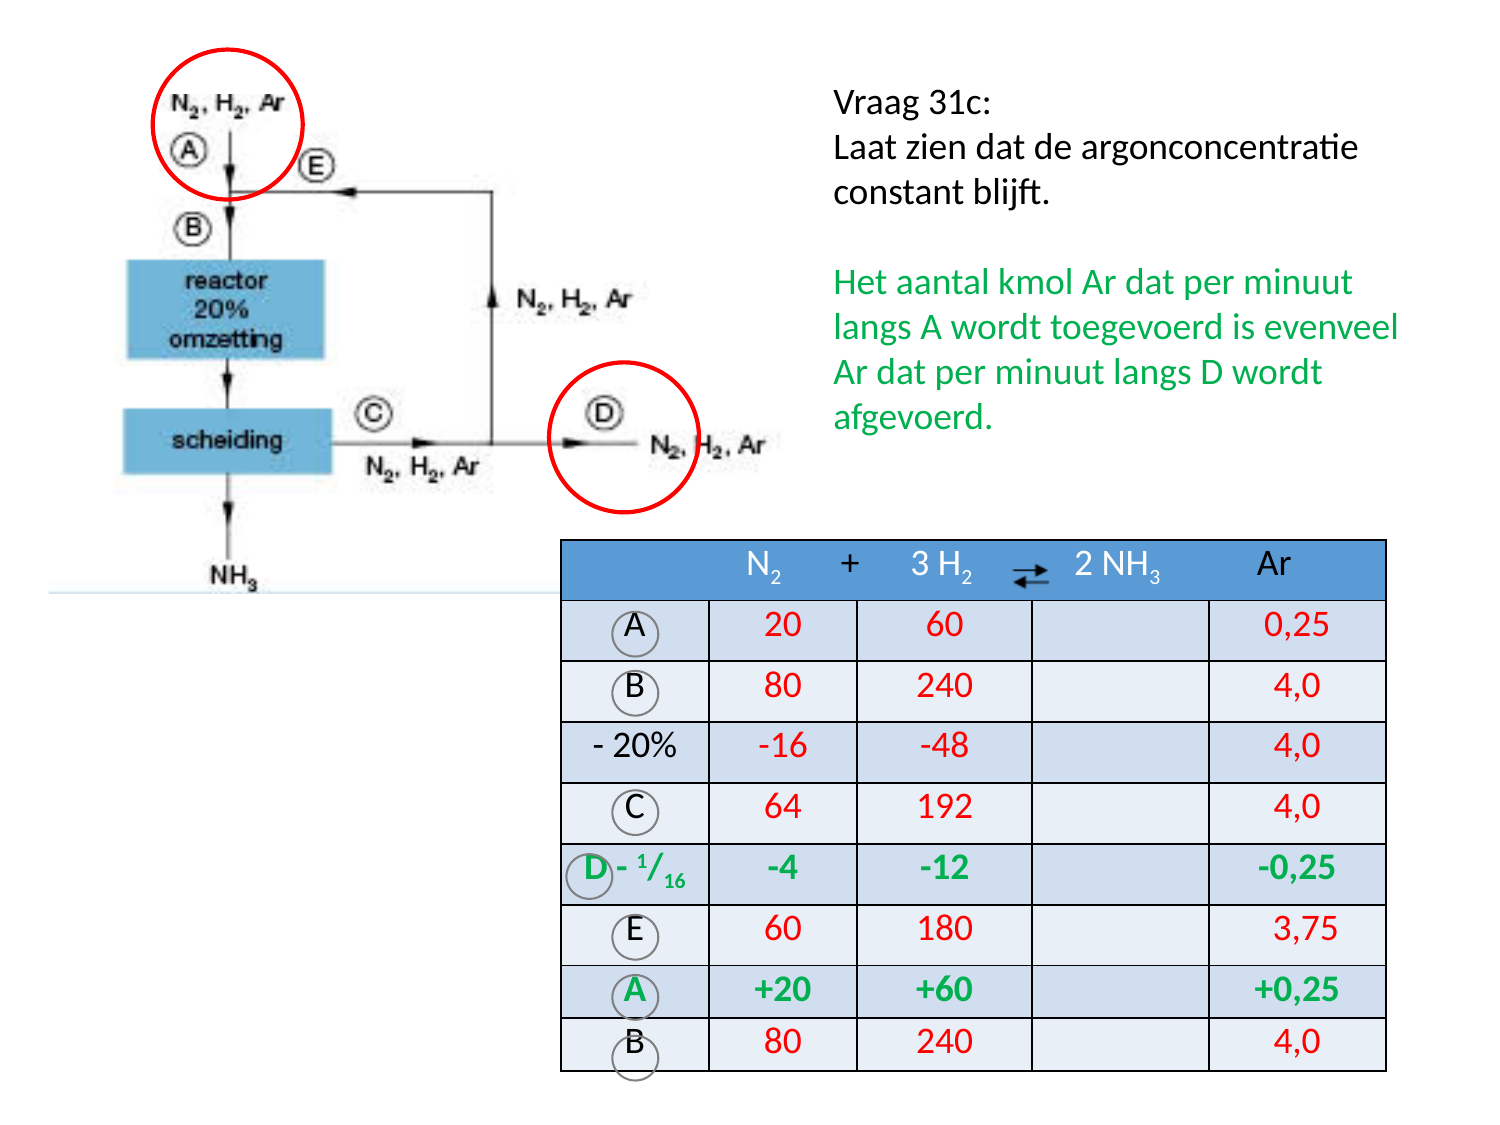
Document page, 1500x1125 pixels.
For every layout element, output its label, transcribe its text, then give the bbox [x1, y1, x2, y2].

text_box Vraag 31c: Laat zien dat de argonconcentratie constant blijft. Het aantal kmol Ar dat per minuut langs A wordt toegevoerd is evenveel Ar dat per minuut langs D wordt afgevoerd. [282, 70, 1455, 490]
picture [1011, 560, 1054, 594]
table_cell C [562, 784, 708, 843]
text_box [611, 669, 660, 717]
table_cell 20 [710, 601, 856, 660]
table_cell E [562, 906, 708, 965]
table_cell [1033, 723, 1208, 782]
table_cell -4 [710, 845, 856, 904]
table_cell D - 1/16 [562, 845, 708, 904]
table_cell 64 [710, 784, 856, 843]
table_header N2 + 3 H2 2 NH3 Ar [562, 541, 1385, 600]
table_cell 60 [710, 906, 856, 965]
table_cell B [562, 662, 708, 721]
table_cell [1033, 966, 1208, 1017]
table_cell A [562, 601, 708, 660]
table_cell +60 [858, 966, 1031, 1017]
table_cell 240 [858, 662, 1031, 721]
table_cell 4,0 [1210, 784, 1385, 843]
table_cell 192 [858, 784, 1031, 843]
text_box [611, 974, 660, 1021]
table_cell -16 [710, 723, 856, 782]
table_cell 80 [710, 1019, 856, 1070]
table_cell -0,25 [1210, 845, 1385, 904]
table_cell B [562, 1019, 708, 1070]
table_cell 240 [858, 1019, 1031, 1070]
table_cell 4,0 [1210, 1019, 1385, 1070]
table_cell 180 [858, 906, 1031, 965]
picture [48, 93, 807, 594]
table_cell A [562, 966, 708, 1017]
text_box [611, 789, 660, 837]
table_cell 3,75 [1210, 906, 1385, 965]
table_cell [1033, 1019, 1208, 1070]
text_box [611, 1034, 660, 1082]
table_cell [1033, 601, 1208, 660]
table_cell -48 [858, 723, 1031, 782]
table_cell 0,25 [1210, 601, 1385, 660]
table_cell - 20% [562, 723, 708, 782]
table_cell 4,0 [1210, 662, 1385, 721]
table_cell +20 [710, 966, 856, 1017]
table_cell 80 [710, 662, 856, 721]
table_cell [1033, 784, 1208, 843]
table_cell 60 [858, 601, 1031, 660]
table_cell +0,25 [1210, 966, 1385, 1017]
text_box [611, 913, 660, 961]
table_cell [1033, 906, 1208, 965]
table_cell 4,0 [1210, 723, 1385, 782]
table_cell [1033, 845, 1208, 904]
text_box [611, 610, 660, 658]
table_cell -12 [858, 845, 1031, 904]
table_cell [1033, 662, 1208, 721]
text_box [158, 48, 297, 93]
text_box [565, 853, 614, 900]
